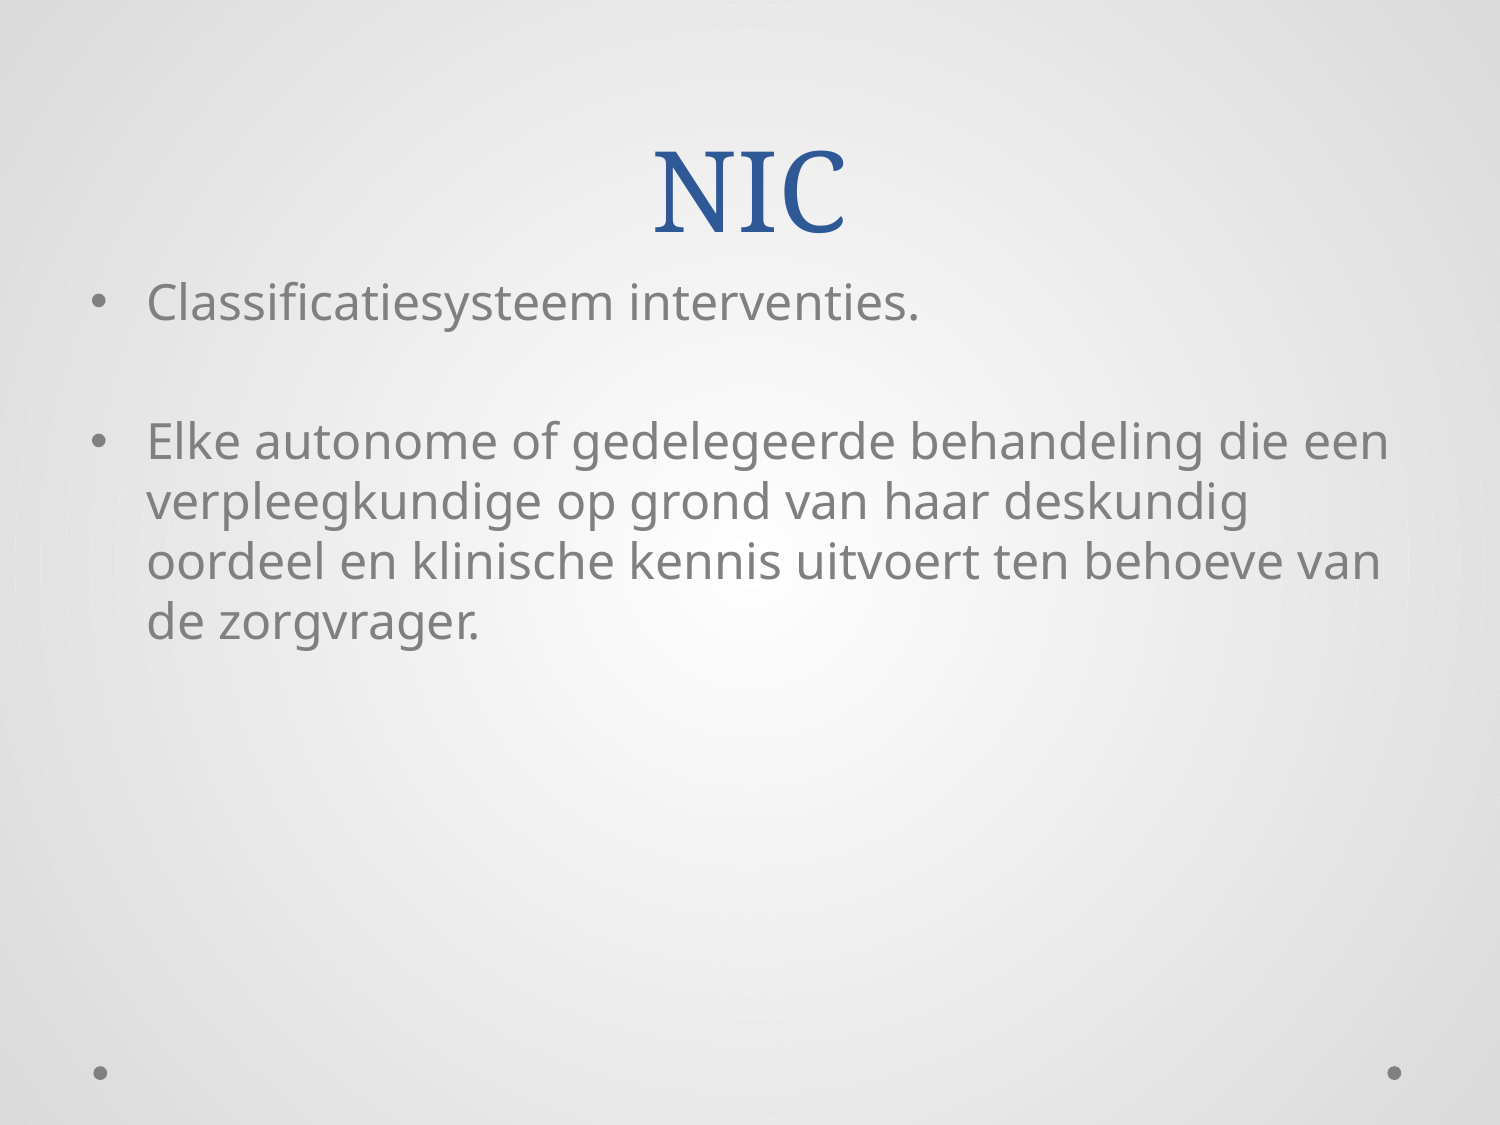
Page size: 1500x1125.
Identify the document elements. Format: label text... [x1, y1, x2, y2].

title NIC [75, 0, 1425, 262]
list Classificatiesysteem interventies. Elke autonome of gedelegeerde behandeling die een verpleegkundige op grond van haar deskundig oordeel en klinische kennis uitvoert ten behoeve van de zorgvrager. [75, 262, 1425, 1005]
